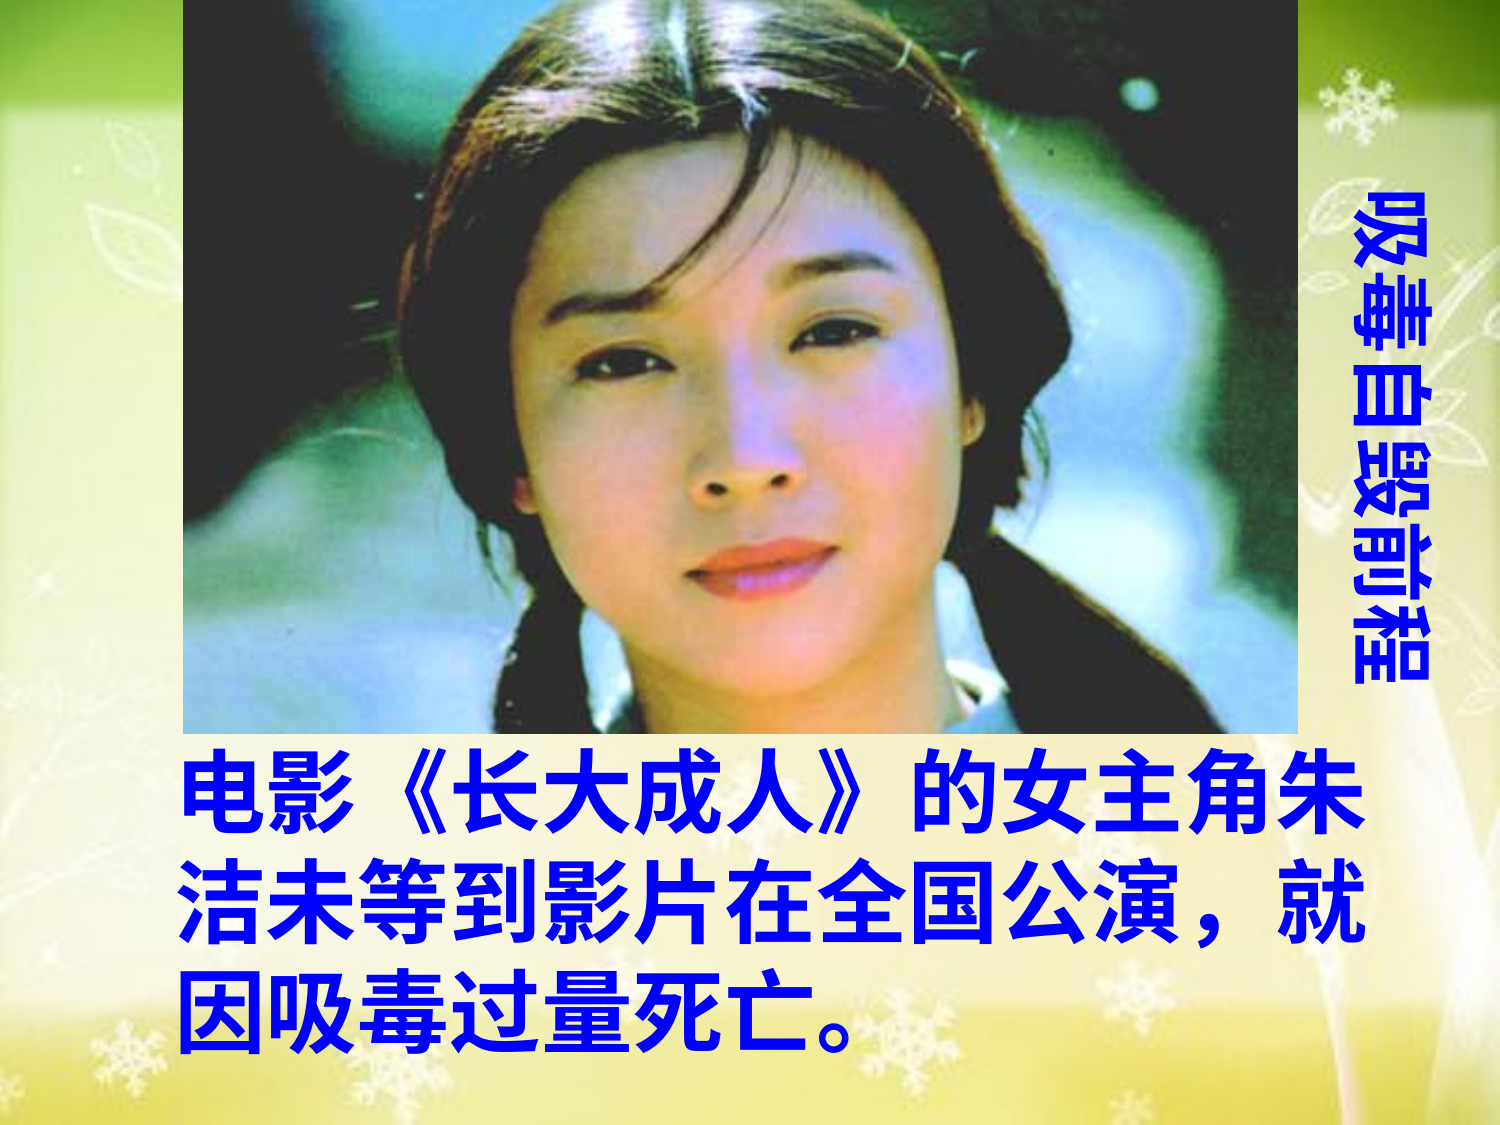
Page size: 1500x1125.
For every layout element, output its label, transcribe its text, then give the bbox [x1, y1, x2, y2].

picture [0, 0, 1500, 1125]
text_box 电影《长大成人》的女主角朱洁未等到影片在全国公演，就因吸毒过量死亡。 [159, 727, 1388, 1073]
text_box 吸毒自毁前程 [1320, 172, 1453, 724]
